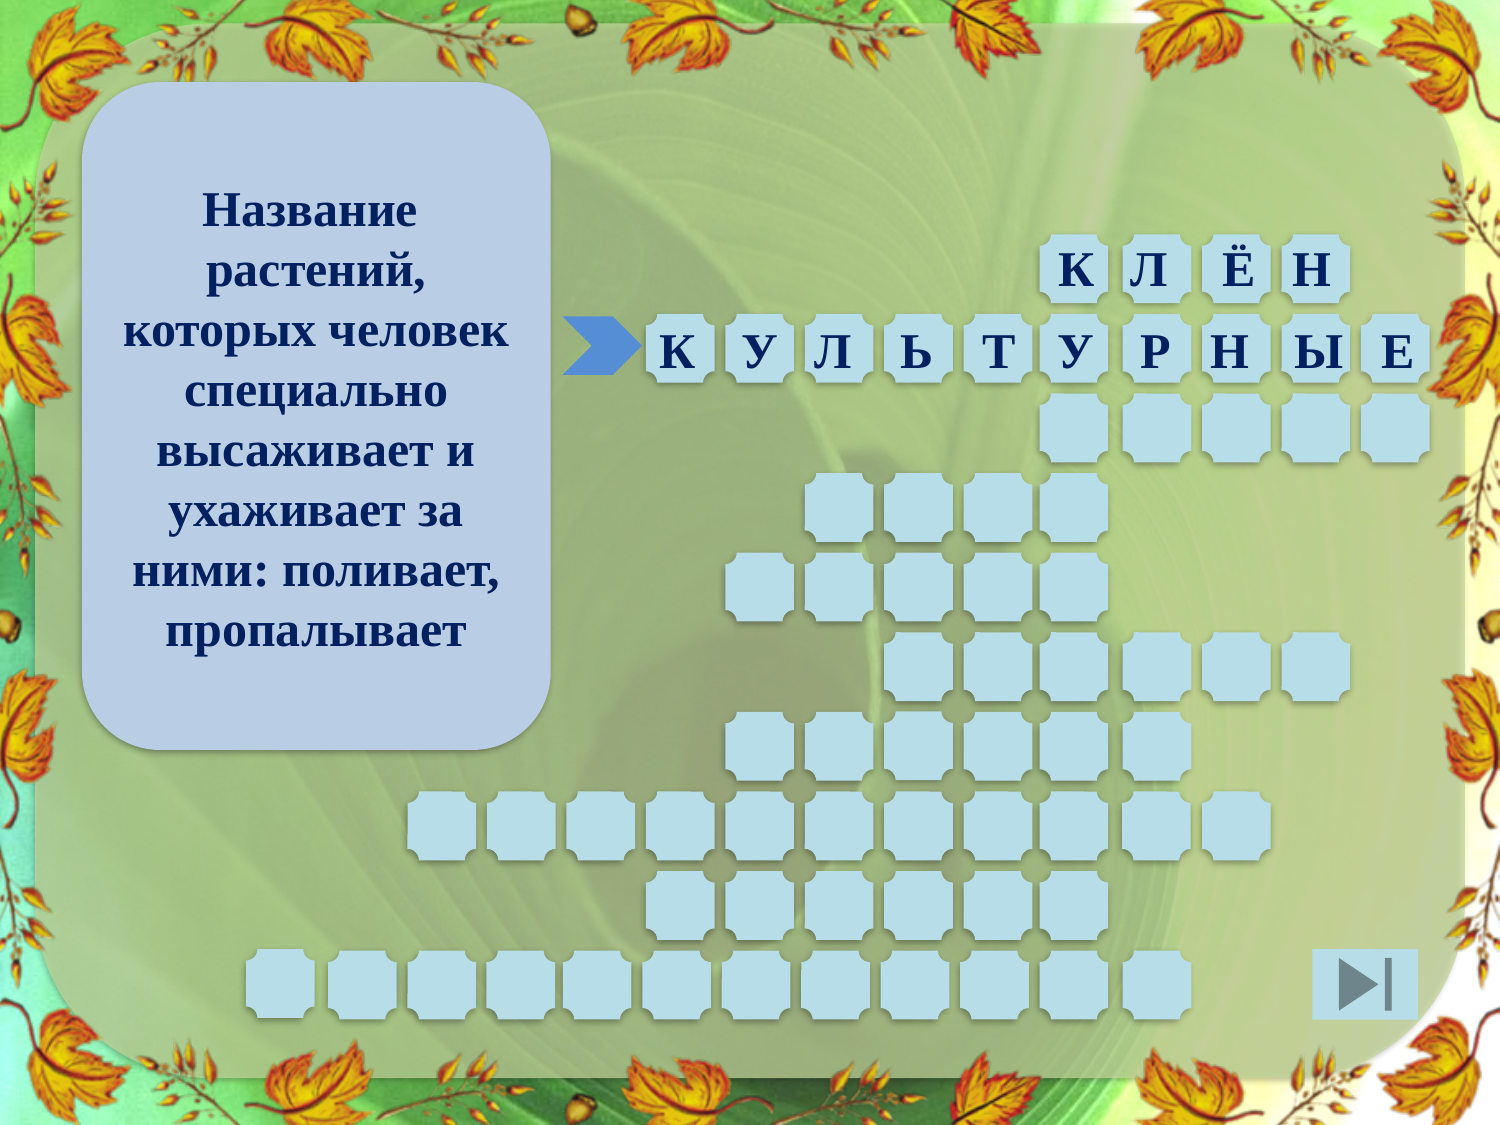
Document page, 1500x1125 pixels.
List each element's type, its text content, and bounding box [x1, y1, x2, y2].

text_box Ё [1207, 228, 1271, 232]
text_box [327, 234, 1430, 1020]
text_box К [1043, 228, 1110, 232]
text_box Л [1116, 228, 1184, 232]
text_box [245, 949, 315, 1018]
picture [0, 0, 1500, 1125]
text_box Н [1277, 228, 1347, 232]
text_box Название растений, которых человек специально высаживает и ухаживает за ними: поливает, пропалывает [81, 82, 551, 751]
